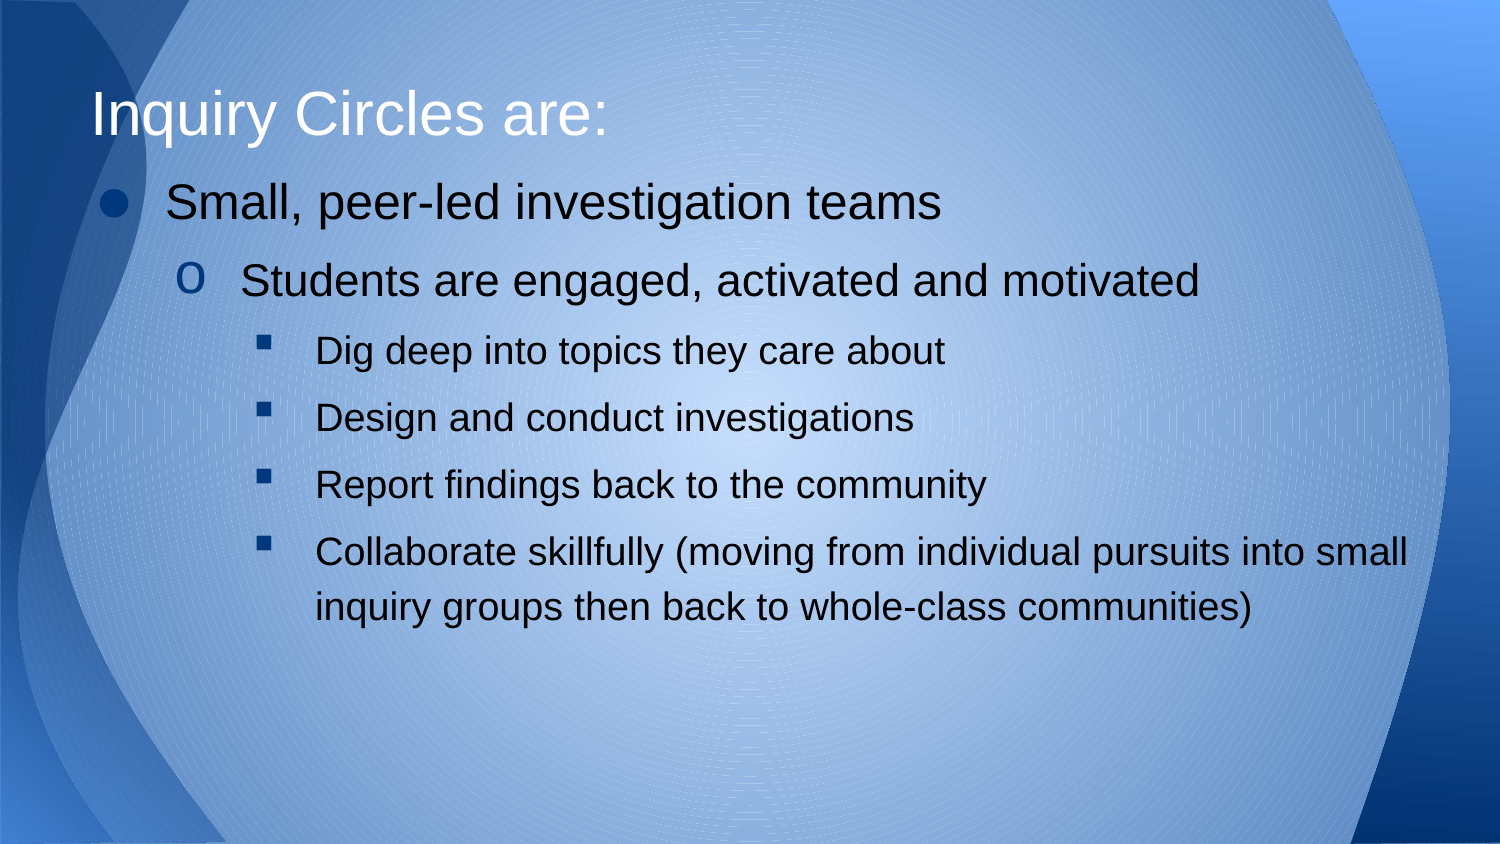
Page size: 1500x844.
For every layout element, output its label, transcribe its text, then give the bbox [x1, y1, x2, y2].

list Inquiry Circles are: Small, peer-led investigation teams Students are engaged, activated and motivated Dig deep into topics they care about Design and conduct investigations Report findings back to the community Collaborate skillfully (moving from individual pursuits into small inquiry groups then back to whole-class communities) [75, 47, 1425, 800]
